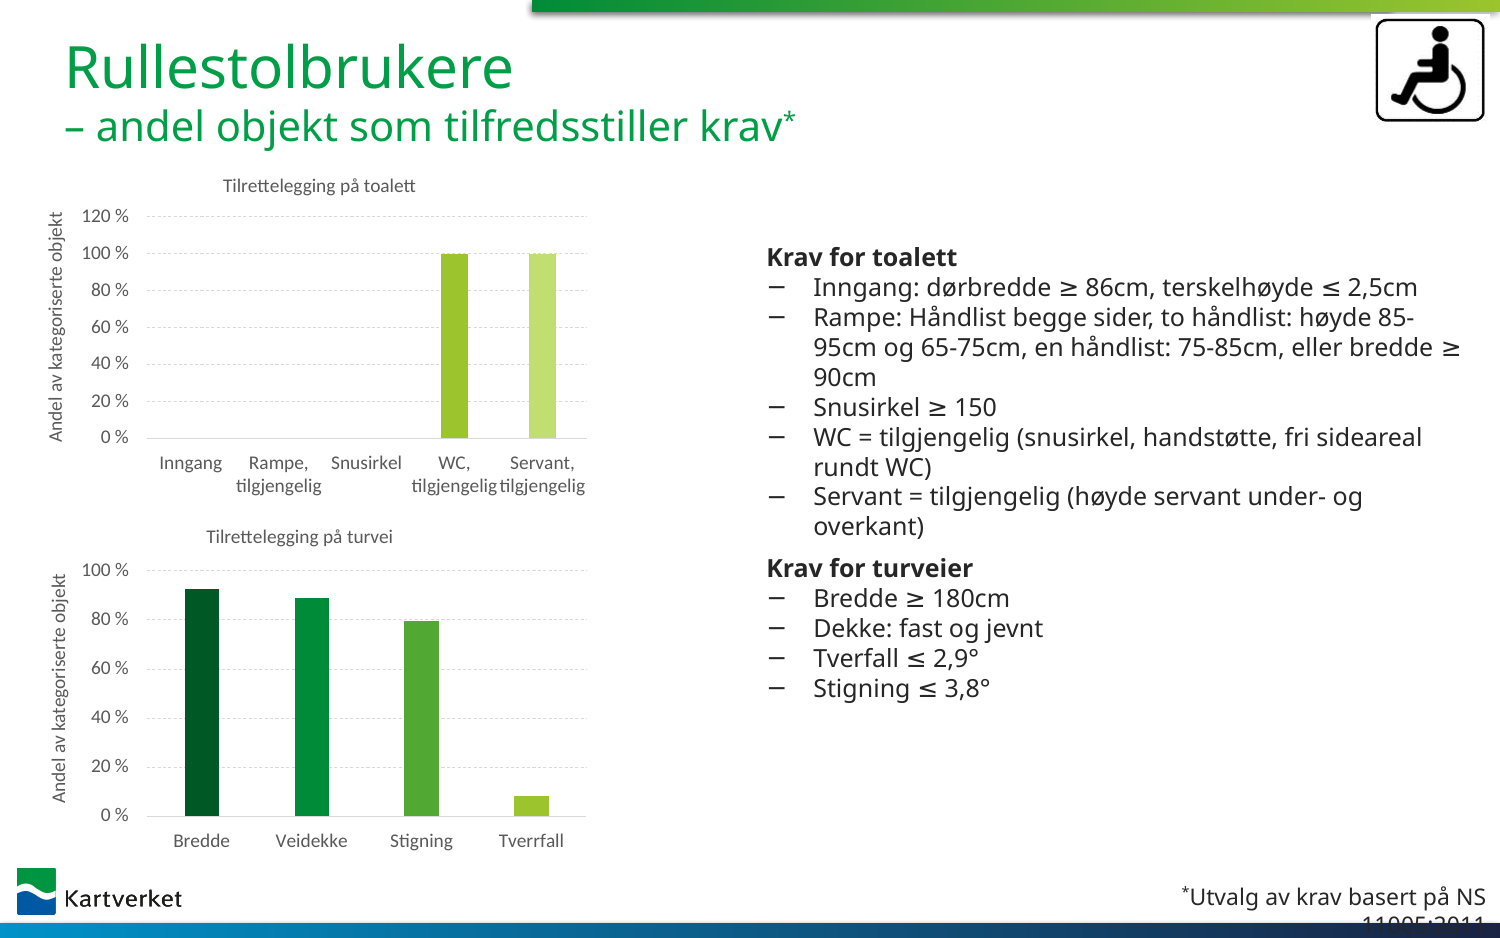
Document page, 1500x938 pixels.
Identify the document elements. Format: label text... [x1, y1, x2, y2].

text_box Krav for turveier Bredde ≥ 180cm Dekke: fast og jevnt Tverfall ≤ 2,9° Stigning ≤ 3,8° [751, 545, 1483, 710]
picture [41, 520, 598, 859]
text_box Rullestolbrukere – andel objekt som tilfredsstiller krav* [49, 14, 1431, 158]
picture [41, 166, 598, 505]
text_box Krav for toalett Inngang: dørbredde ≥ 86cm, terskelhøyde ≤ 2,5cm Rampe: Håndlist begge sider, to håndlist: høyde 85-95cm og 65-75cm, en håndlist: 75-85cm, eller bredde ≥ 90cm Snusirkel ≥ 150 WC = tilgjengelig (snusirkel, handstøtte, fri sideareal rundt WC) Servant = tilgjengelig (høyde servant under- og overkant) [751, 234, 1483, 545]
picture [1371, 13, 1491, 127]
text_box *Utvalg av krav basert på NS 11005:2011 [1068, 873, 1500, 938]
